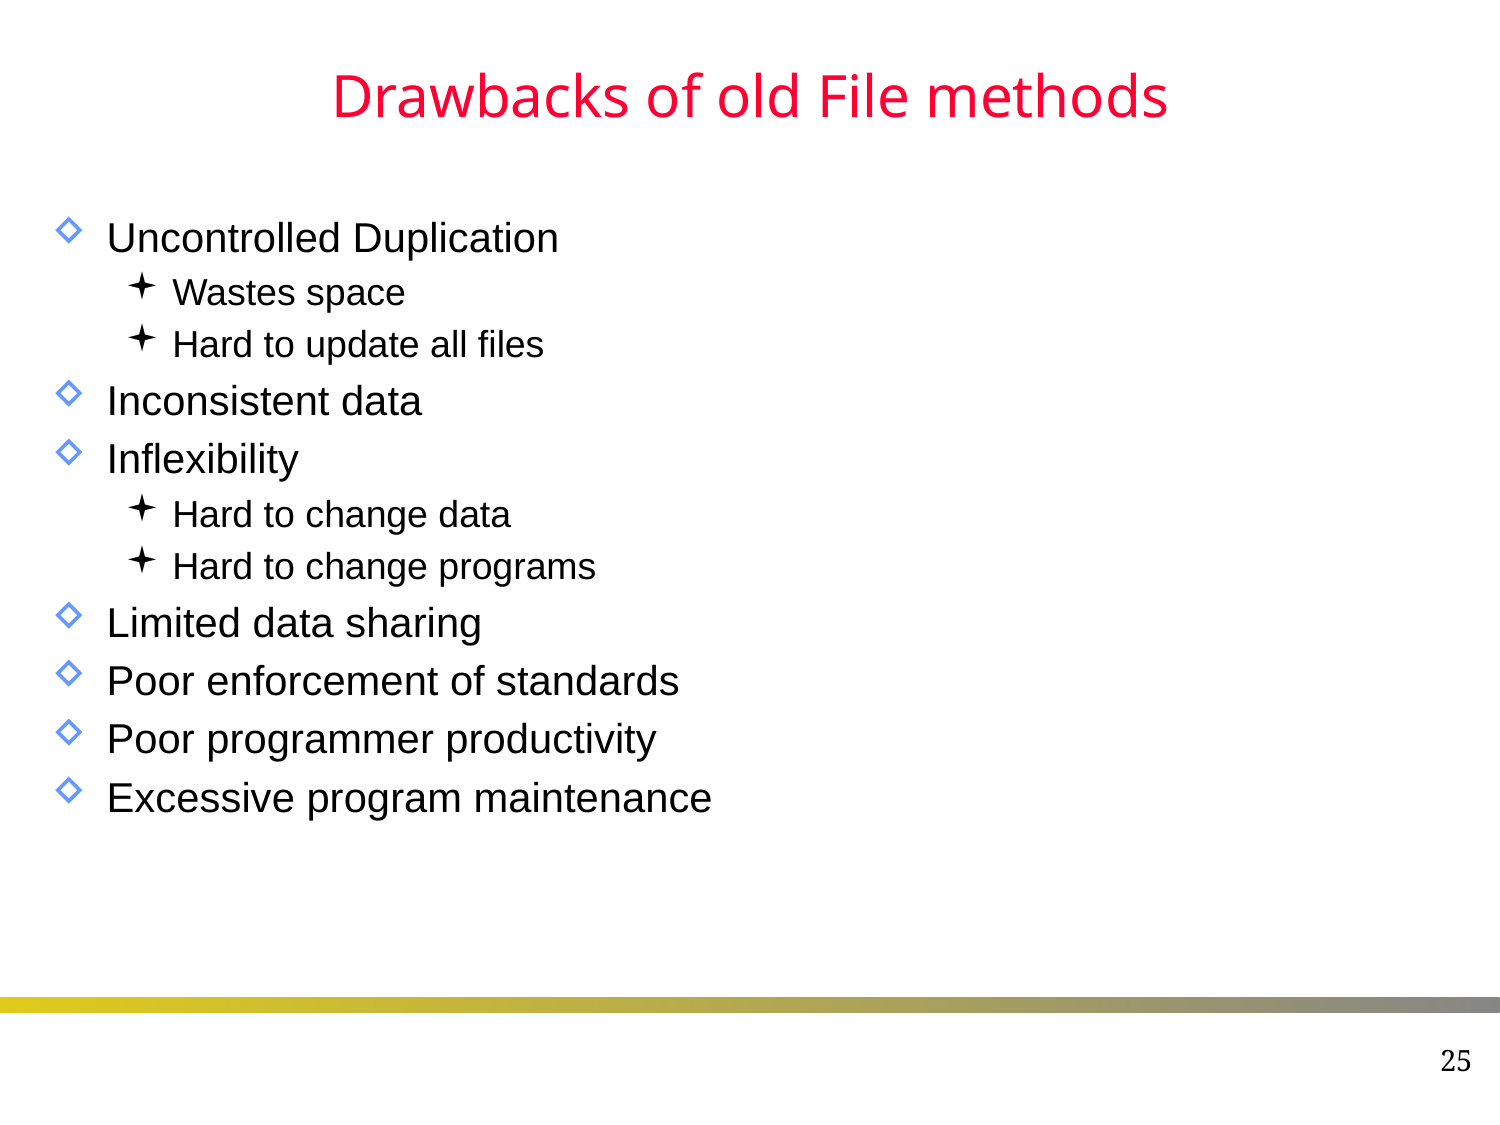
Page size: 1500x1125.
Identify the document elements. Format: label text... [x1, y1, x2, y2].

list Uncontrolled Duplication Wastes space Hard to update all files Inconsistent data Inflexibility Hard to change data Hard to change programs Limited data sharing Poor enforcement of standards Poor programmer productivity Excessive program maintenance [35, 202, 1488, 988]
title Drawbacks of old File methods [0, 0, 1500, 188]
slide_number 25 [1174, 1024, 1488, 1101]
